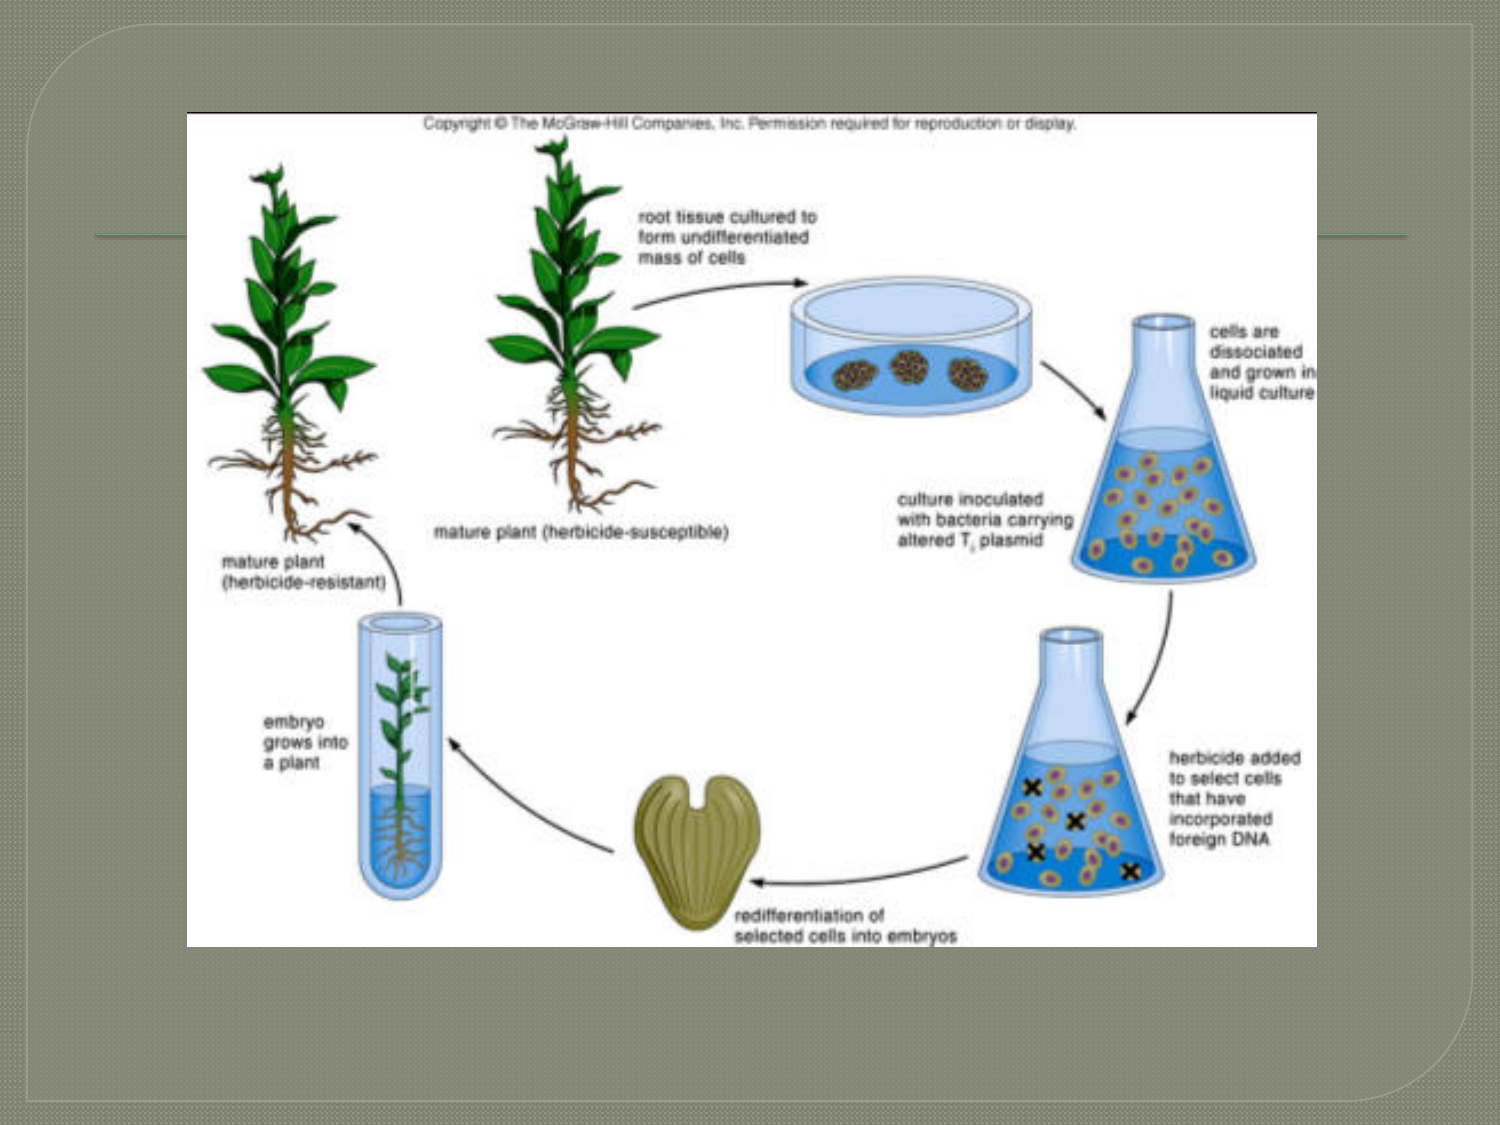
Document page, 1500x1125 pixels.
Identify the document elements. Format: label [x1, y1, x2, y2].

picture [187, 112, 1318, 948]
